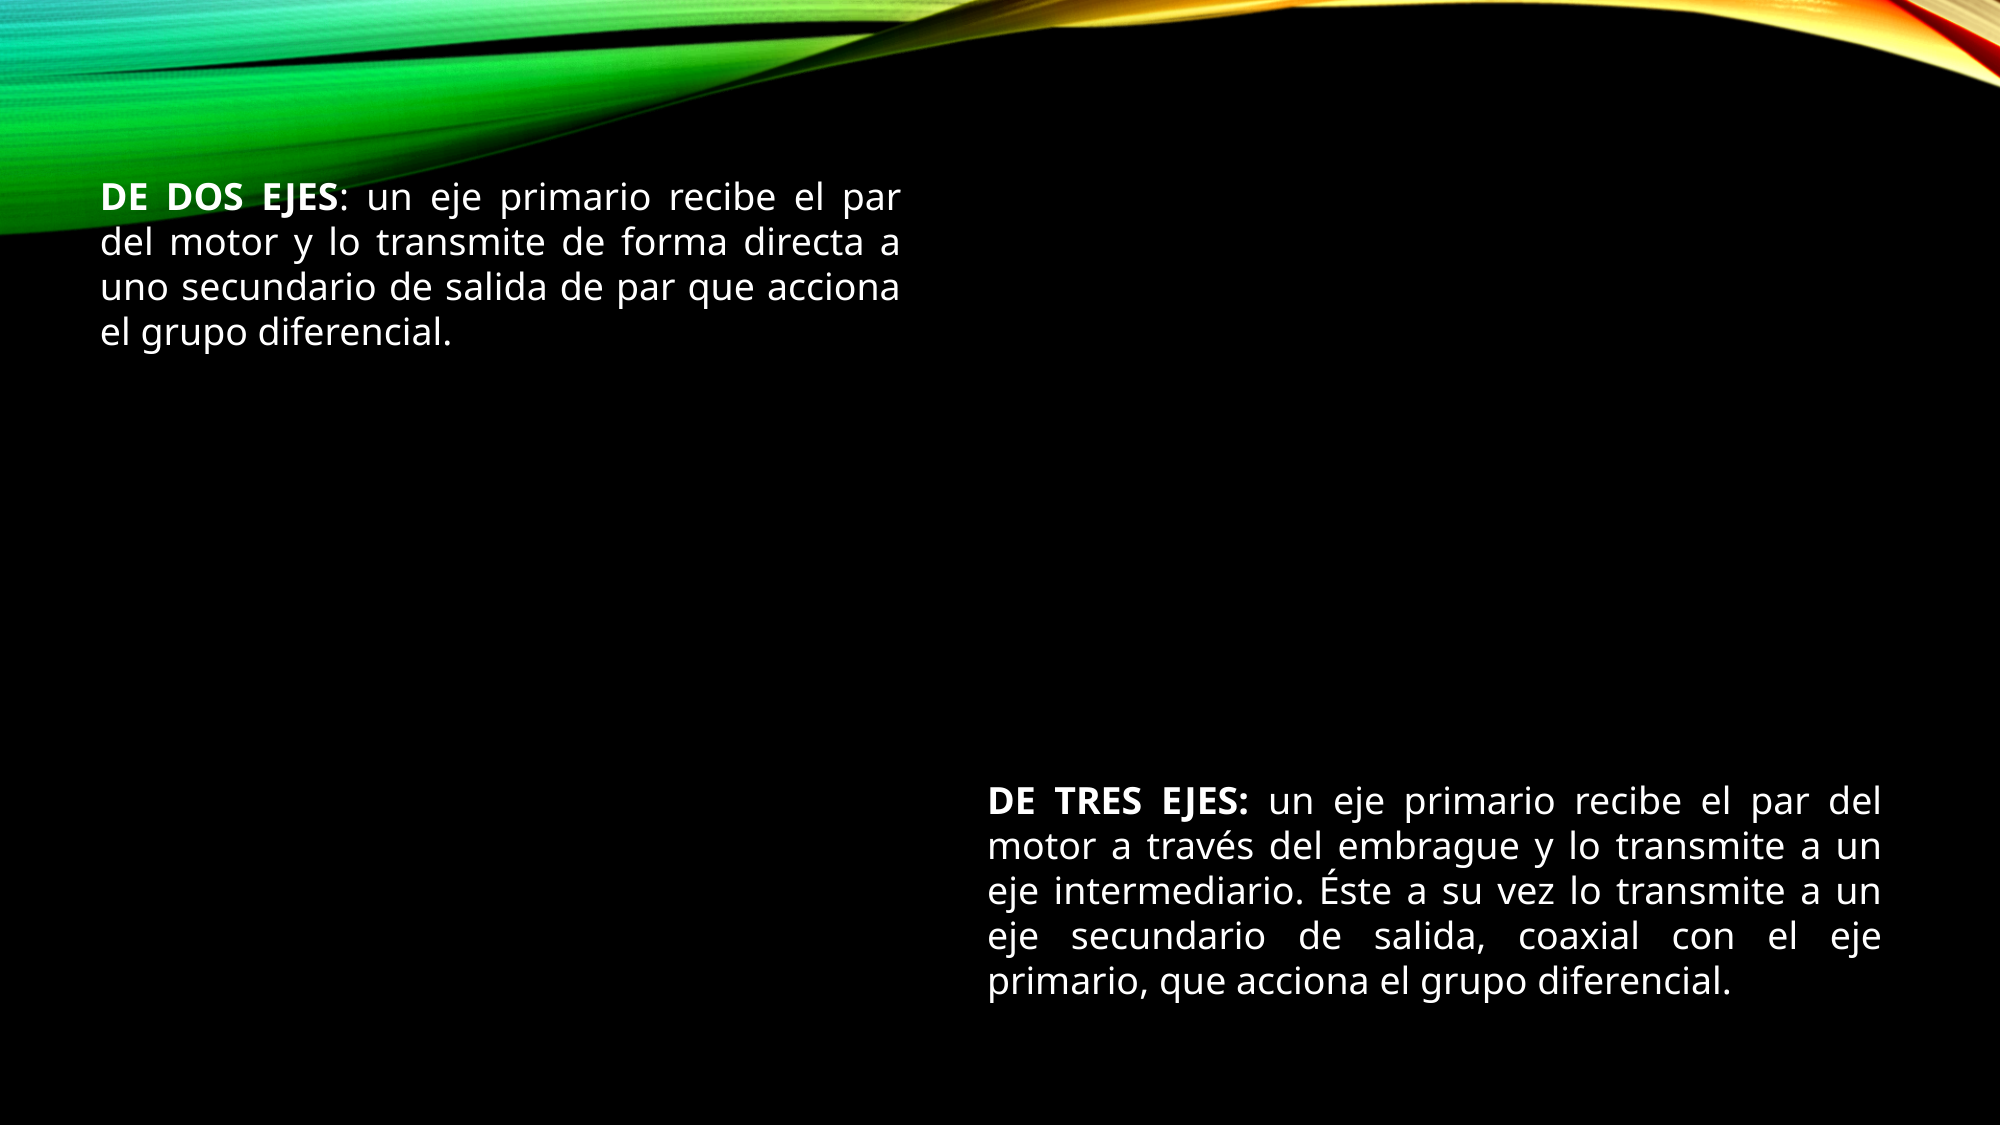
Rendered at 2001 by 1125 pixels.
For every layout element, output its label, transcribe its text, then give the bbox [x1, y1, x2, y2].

text_box DE TRES EJES: un eje primario recibe el par del motor a través del embrague y lo transmite a un eje intermediario. Éste a su vez lo transmite a un eje secundario de salida, coaxial con el eje primario, que acciona el grupo diferencial. [972, 724, 1898, 1055]
text_box DE DOS EJES: un eje primario recibe el par del motor y lo transmite de forma directa a uno secundario de salida de par que acciona el grupo diferencial. [85, 166, 917, 406]
picture [0, 0, 2000, 237]
